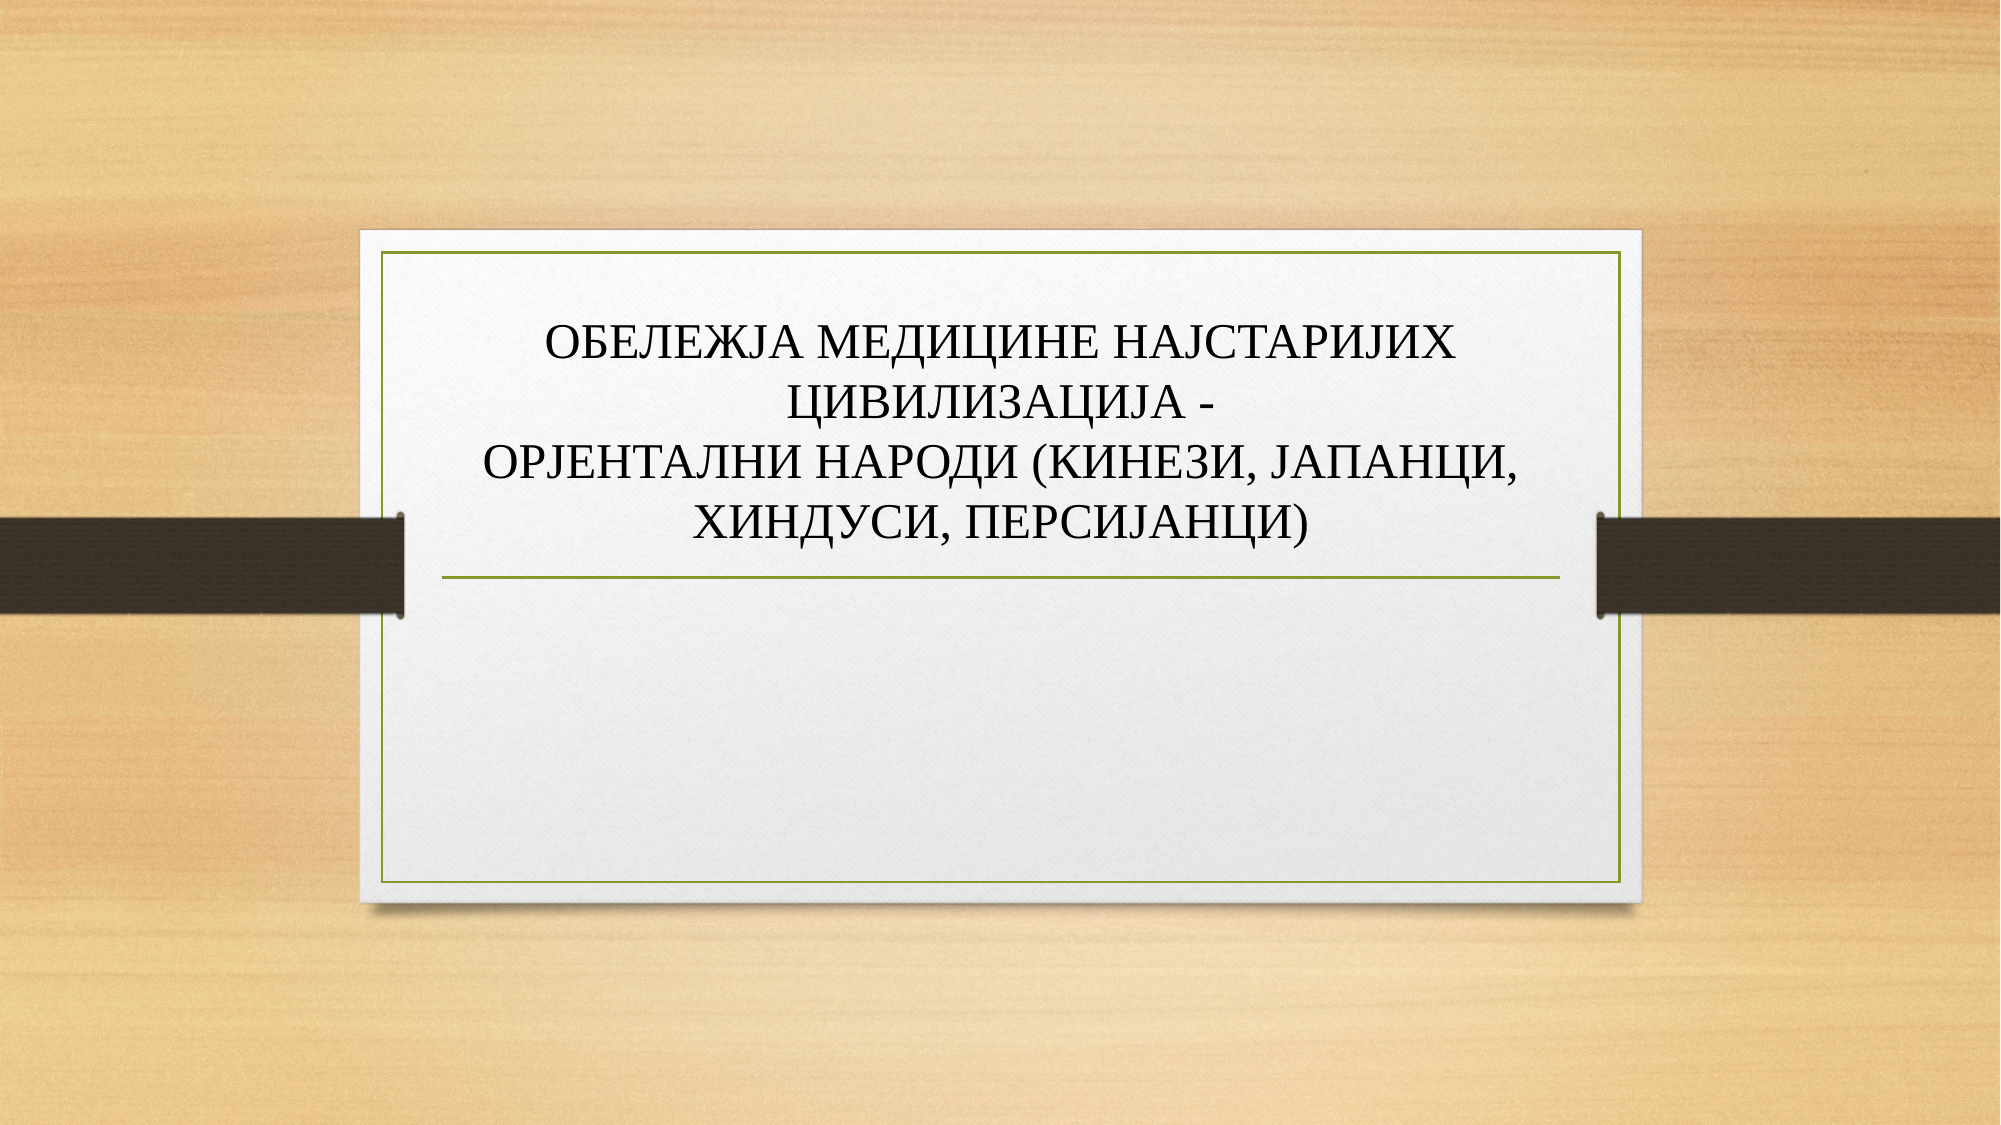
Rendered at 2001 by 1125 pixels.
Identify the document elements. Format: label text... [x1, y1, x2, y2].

title ОБЕЛЕЖЈА МЕДИЦИНЕ НАЈСТАРИЈИХ ЦИВИЛИЗАЦИЈА - ОРЈЕНТАЛНИ НАРОДИ (КИНЕЗИ, ЈАПАНЦИ, ХИНДУСИ, ПЕРСИЈАНЦИ) [441, 306, 1560, 556]
picture [0, 0, 2001, 1125]
